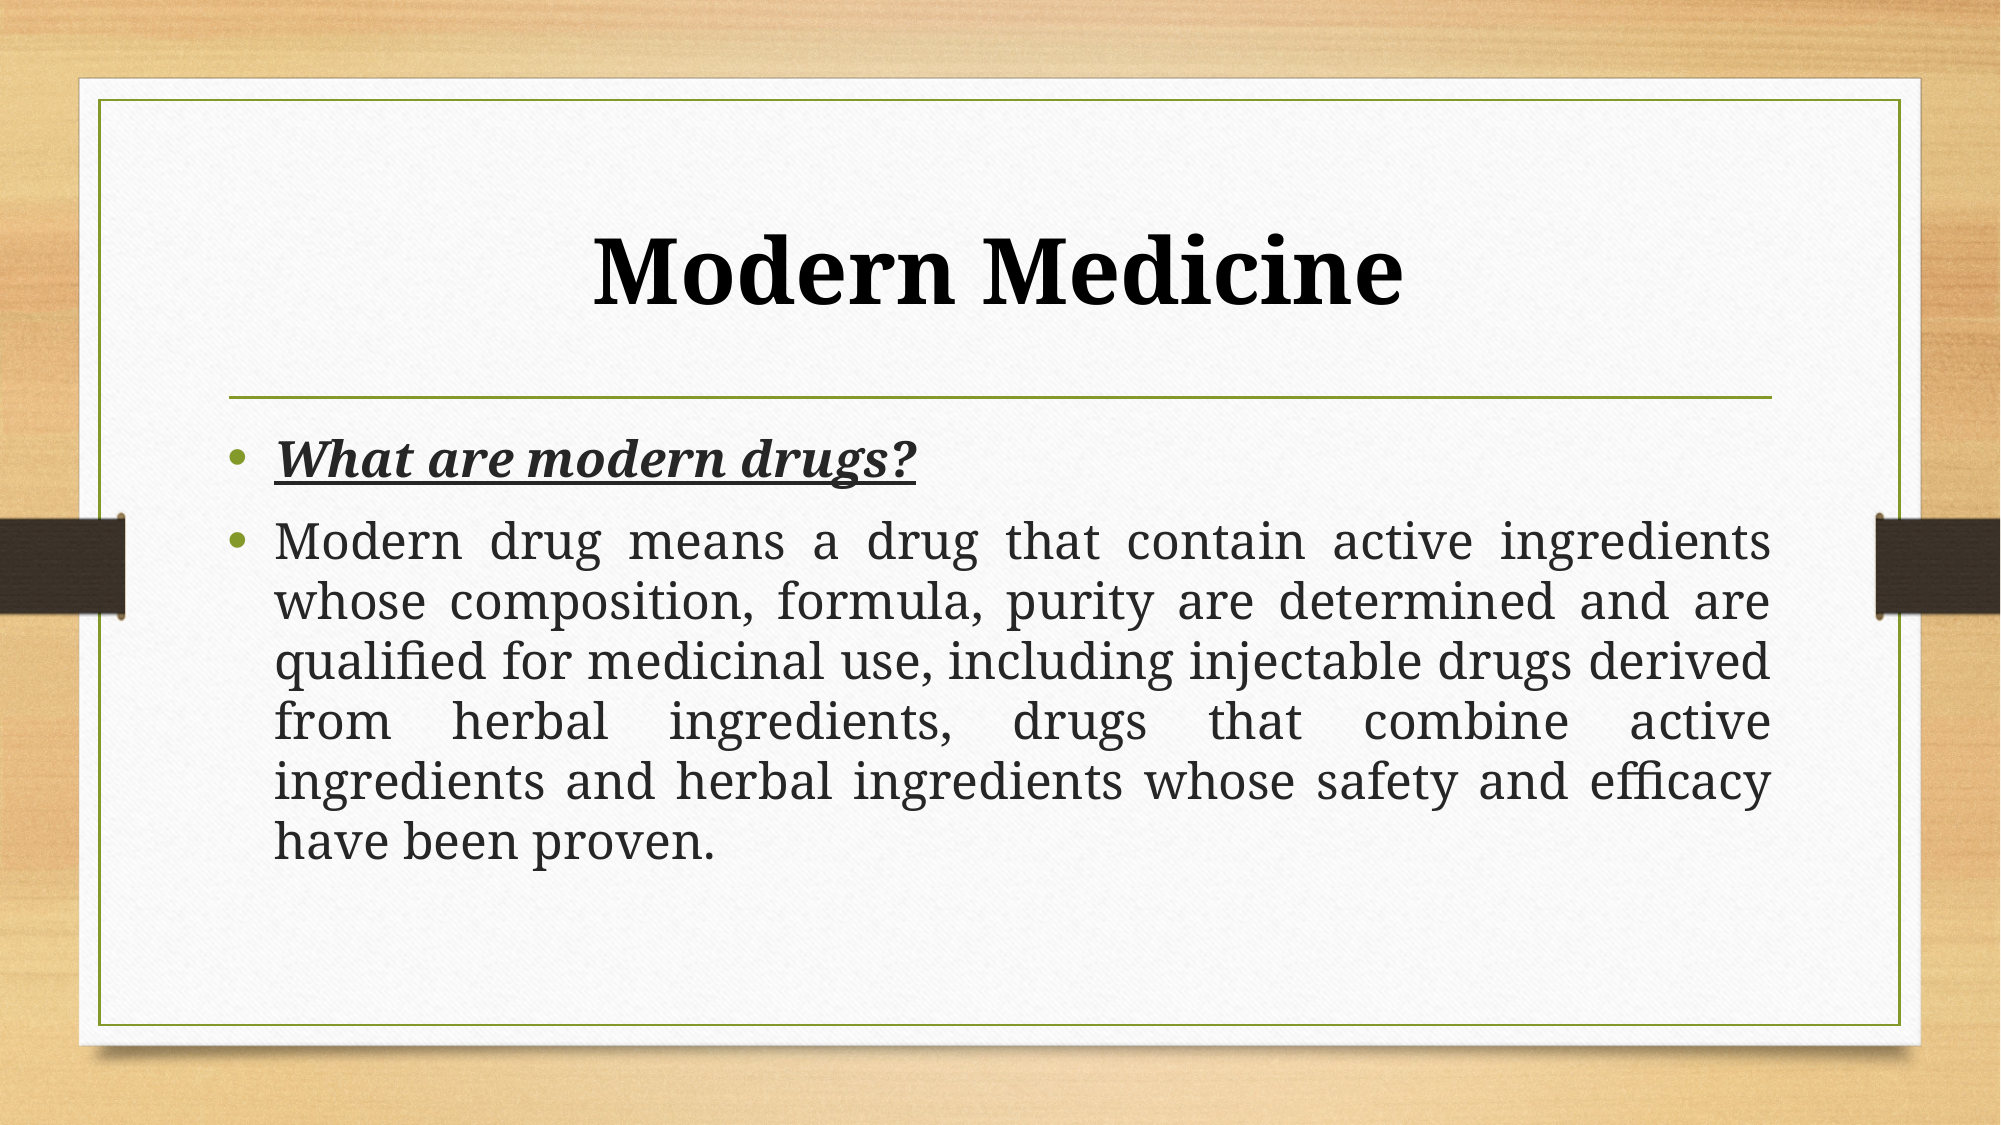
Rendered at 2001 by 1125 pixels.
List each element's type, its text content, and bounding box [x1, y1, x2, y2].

title Modern Medicine [212, 161, 1788, 375]
picture [0, 0, 2001, 1125]
list What are modern drugs? Modern drug means a drug that contain active ingredients whose composition, formula, purity are determined and are qualified for medicinal use, including injectable drugs derived from herbal ingredients, drugs that combine active ingredients and herbal ingredients whose safety and efficacy have been proven. [212, 419, 1788, 964]
